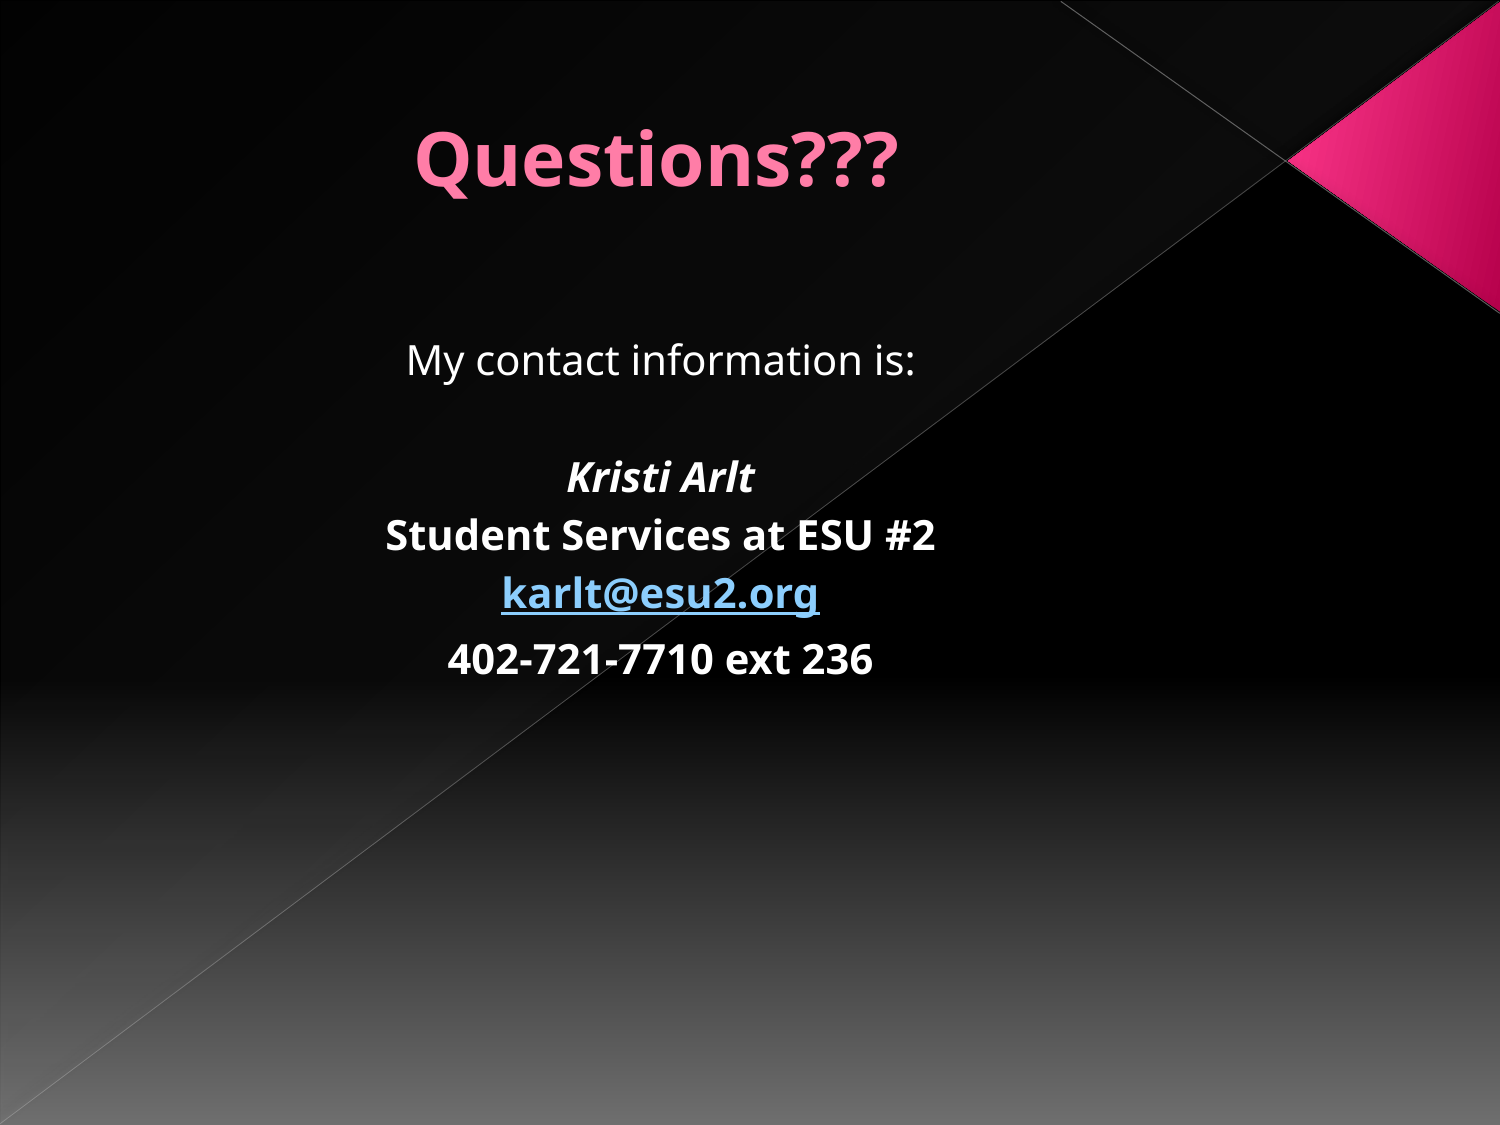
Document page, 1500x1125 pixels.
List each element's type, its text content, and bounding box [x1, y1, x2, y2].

list My contact information is: Kristi Arlt Student Services at ESU #2 karlt@esu2.org 402-721-7710 ext 236 [62, 267, 1250, 1077]
title Questions??? [62, 44, 1250, 267]
